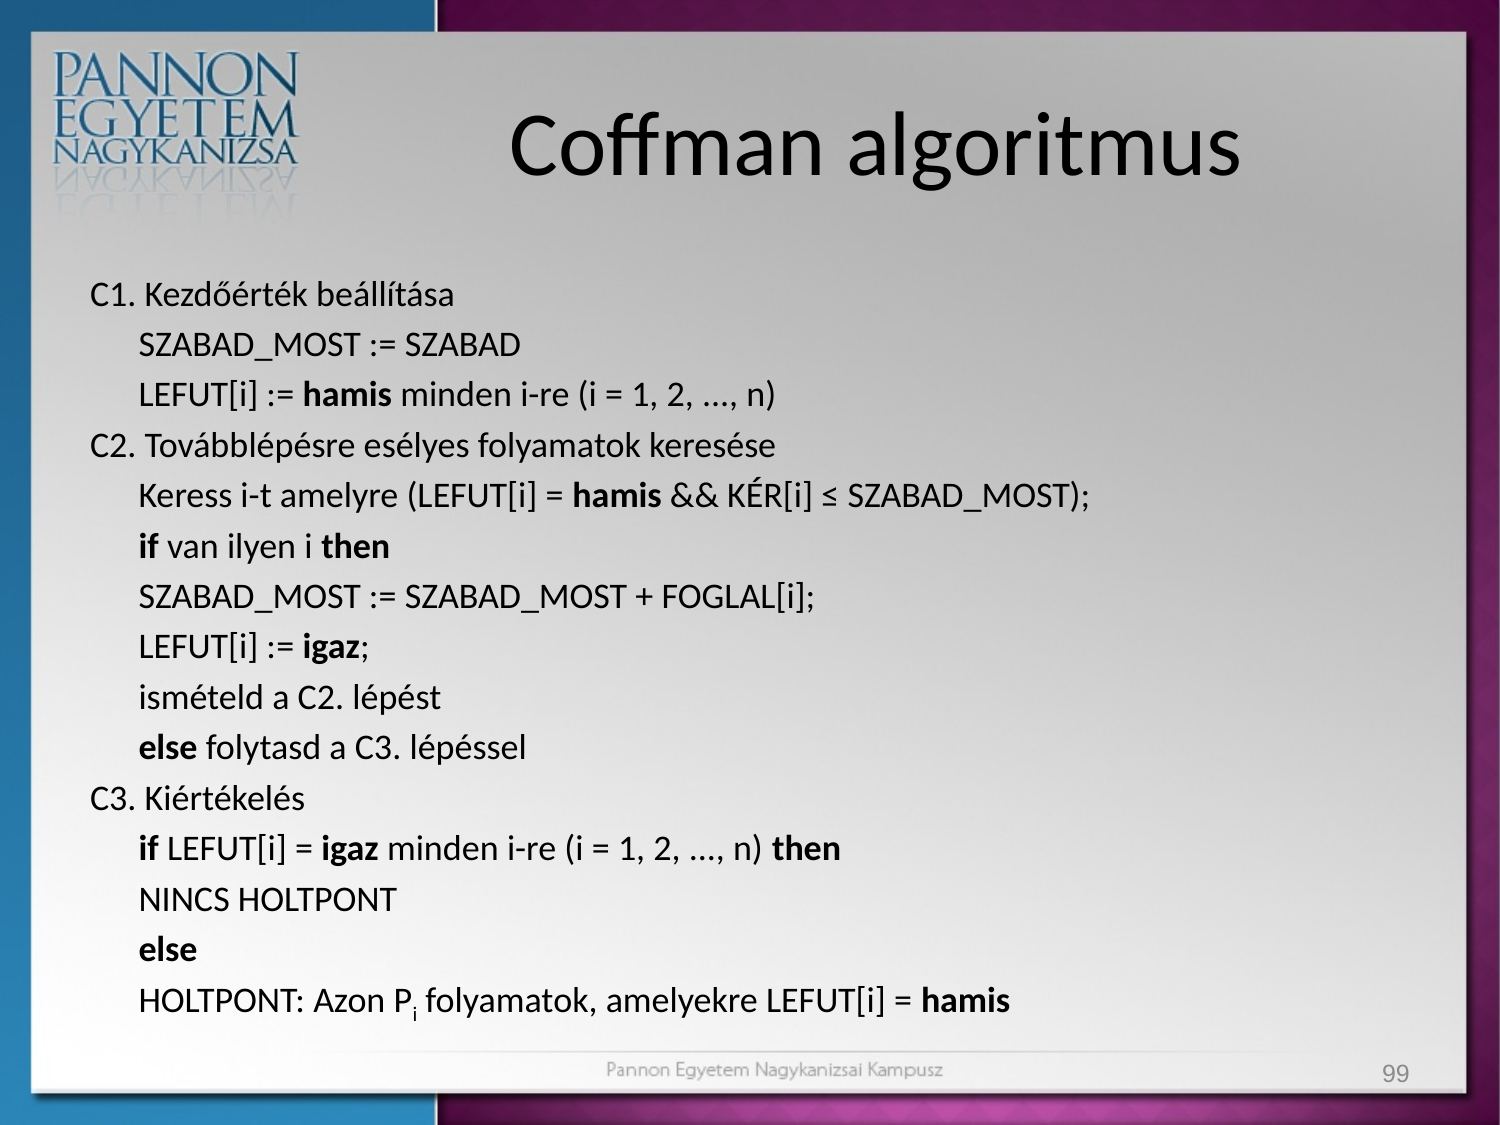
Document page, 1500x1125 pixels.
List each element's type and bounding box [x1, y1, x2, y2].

list [75, 262, 1425, 1038]
picture [0, 0, 1500, 1125]
title [328, 45, 1425, 233]
slide_number [1074, 1042, 1425, 1103]
